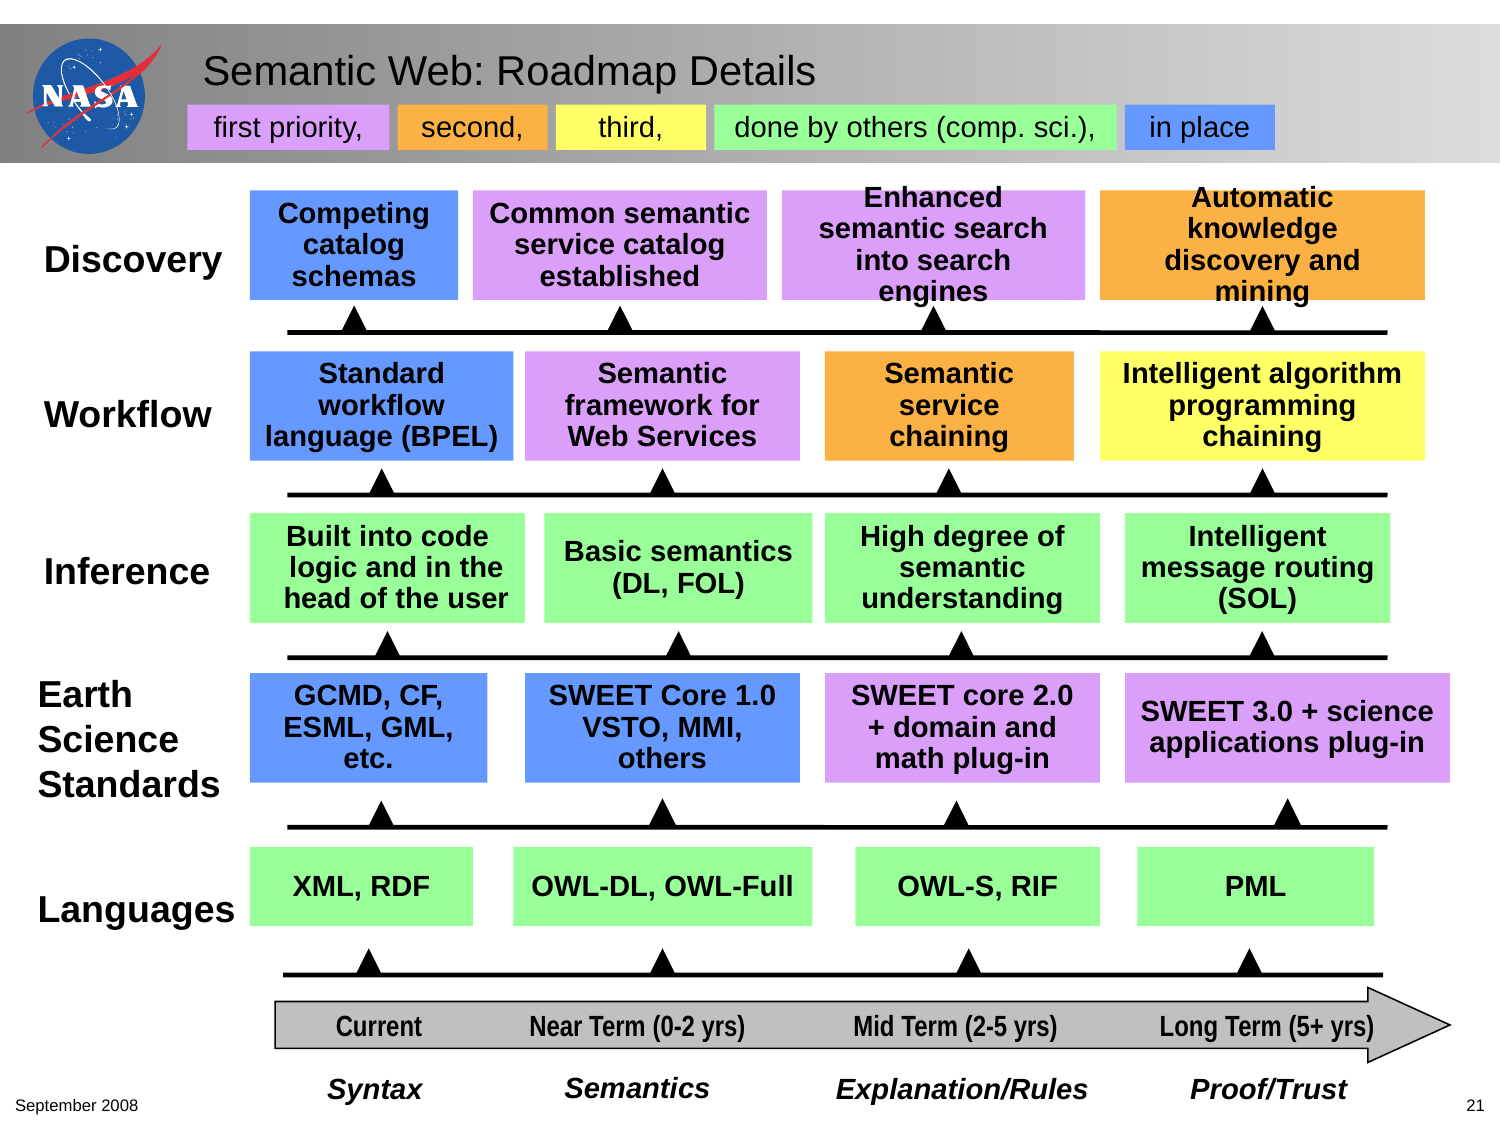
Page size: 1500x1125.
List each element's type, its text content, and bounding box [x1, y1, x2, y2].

text_box [956, 950, 982, 975]
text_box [249, 190, 470, 512]
text_box [438, 1001, 514, 1049]
text_box Discovery [43, 227, 244, 288]
title Semantic Web: Roadmap Details [187, 37, 1400, 150]
slide_number 21 [1412, 1087, 1500, 1125]
text_box Inference [43, 539, 243, 600]
text_box third, [555, 104, 706, 150]
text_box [249, 512, 1391, 927]
text_box Earth Science Standards [37, 662, 244, 813]
text_box [275, 1001, 314, 1049]
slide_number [0, 1087, 313, 1125]
text_box Syntax [324, 1062, 425, 1113]
text_box done by others (comp. sci.), [714, 104, 1117, 150]
text_box [650, 950, 676, 975]
text_box [1367, 987, 1451, 1063]
text_box second, [397, 104, 548, 150]
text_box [472, 190, 1451, 783]
text_box Near Term (0-2 yrs) [514, 999, 761, 1050]
text_box [1073, 1001, 1138, 1049]
text_box Semantics [562, 1066, 713, 1113]
text_box Current [314, 999, 438, 1050]
text_box Workflow [43, 382, 244, 443]
text_box first priority, [187, 104, 390, 150]
text_box Long Term (5+ yrs) [1138, 999, 1390, 1050]
text_box [1236, 950, 1262, 975]
text_box Proof/Trust [1149, 1062, 1388, 1113]
text_box Mid Term (2-5 yrs) [831, 999, 1073, 1050]
text_box in place [1124, 104, 1275, 150]
text_box Languages [37, 877, 250, 937]
text_box [356, 950, 382, 975]
text_box [761, 1001, 831, 1049]
text_box Explanation/Rules [825, 1062, 1100, 1113]
